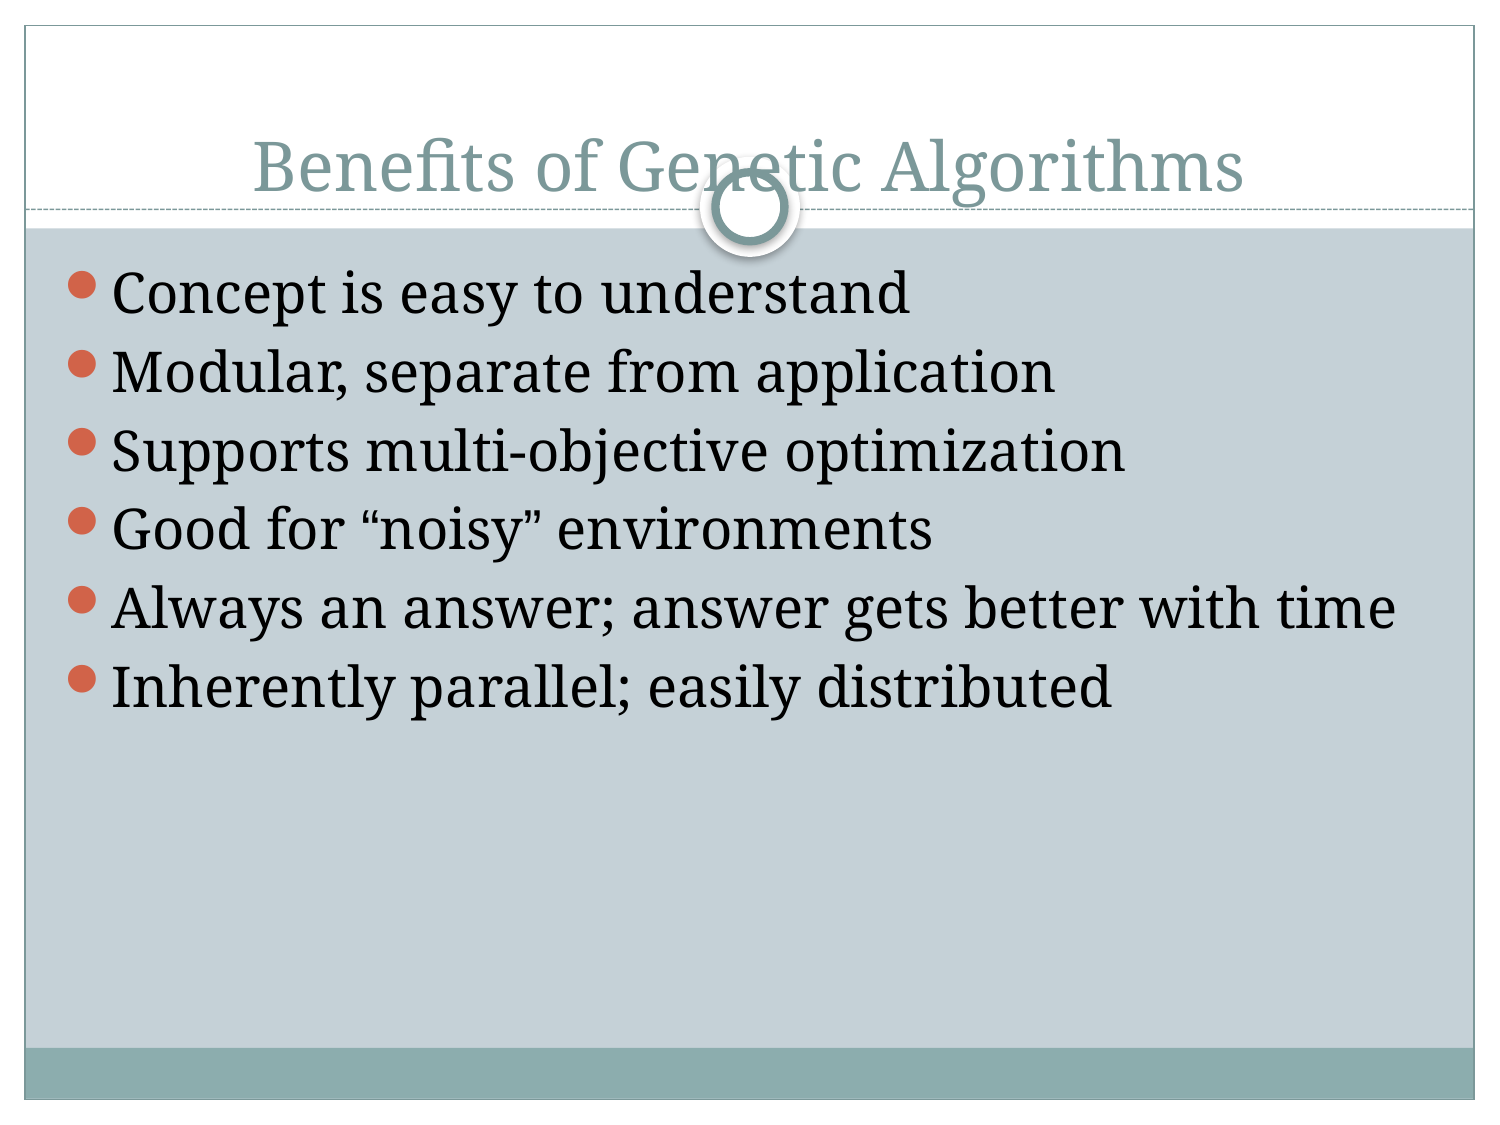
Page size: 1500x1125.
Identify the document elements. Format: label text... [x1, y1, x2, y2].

list Concept is easy to understand Modular, separate from application Supports multi-objective optimization Good for “noisy” environments Always an answer; answer gets better with time Inherently parallel; easily distributed [49, 249, 1450, 1005]
title Benefits of Genetic Algorithms [0, 37, 1500, 213]
